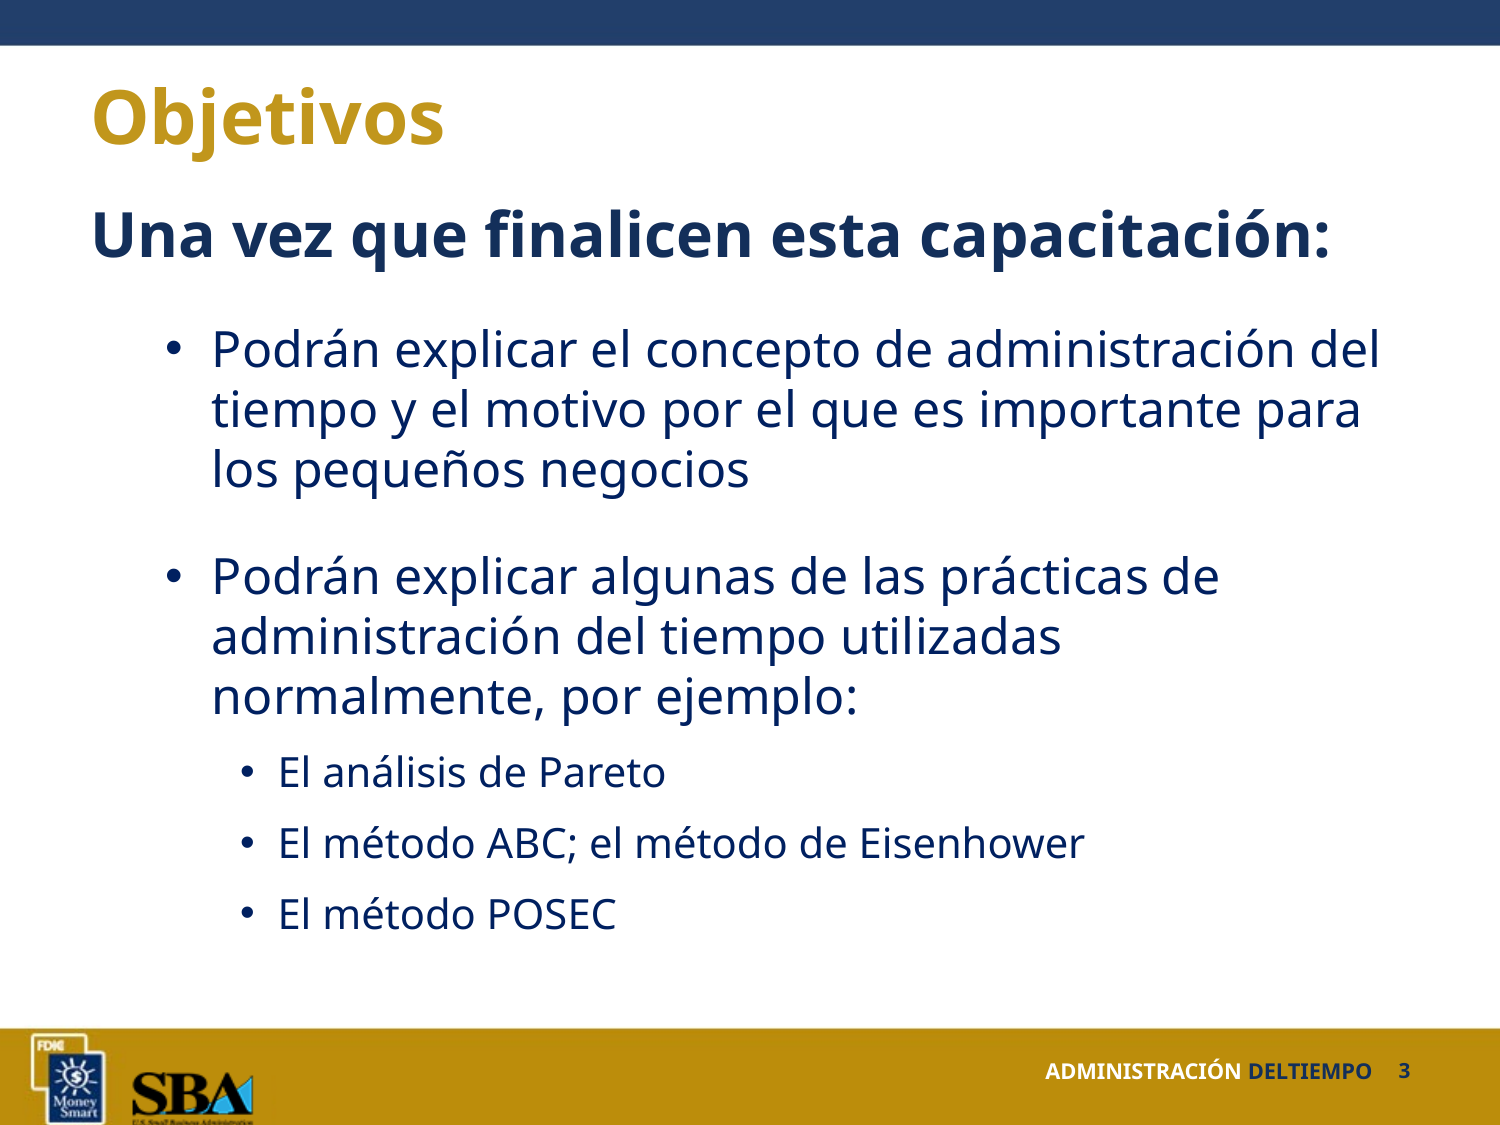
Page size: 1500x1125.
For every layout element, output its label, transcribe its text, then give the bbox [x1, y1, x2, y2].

picture [0, 0, 1500, 1125]
list Una vez que finalicen esta capacitación: Podrán explicar el concepto de administración del tiempo y el motivo por el que es importante para los pequeños negocios Podrán explicar algunas de las prácticas de administración del tiempo utilizadas normalmente, por ejemplo: El análisis de Pareto El método ABC; el método de Eisenhower El método POSEC [74, 187, 1426, 888]
title Objetivos [74, 62, 1426, 163]
